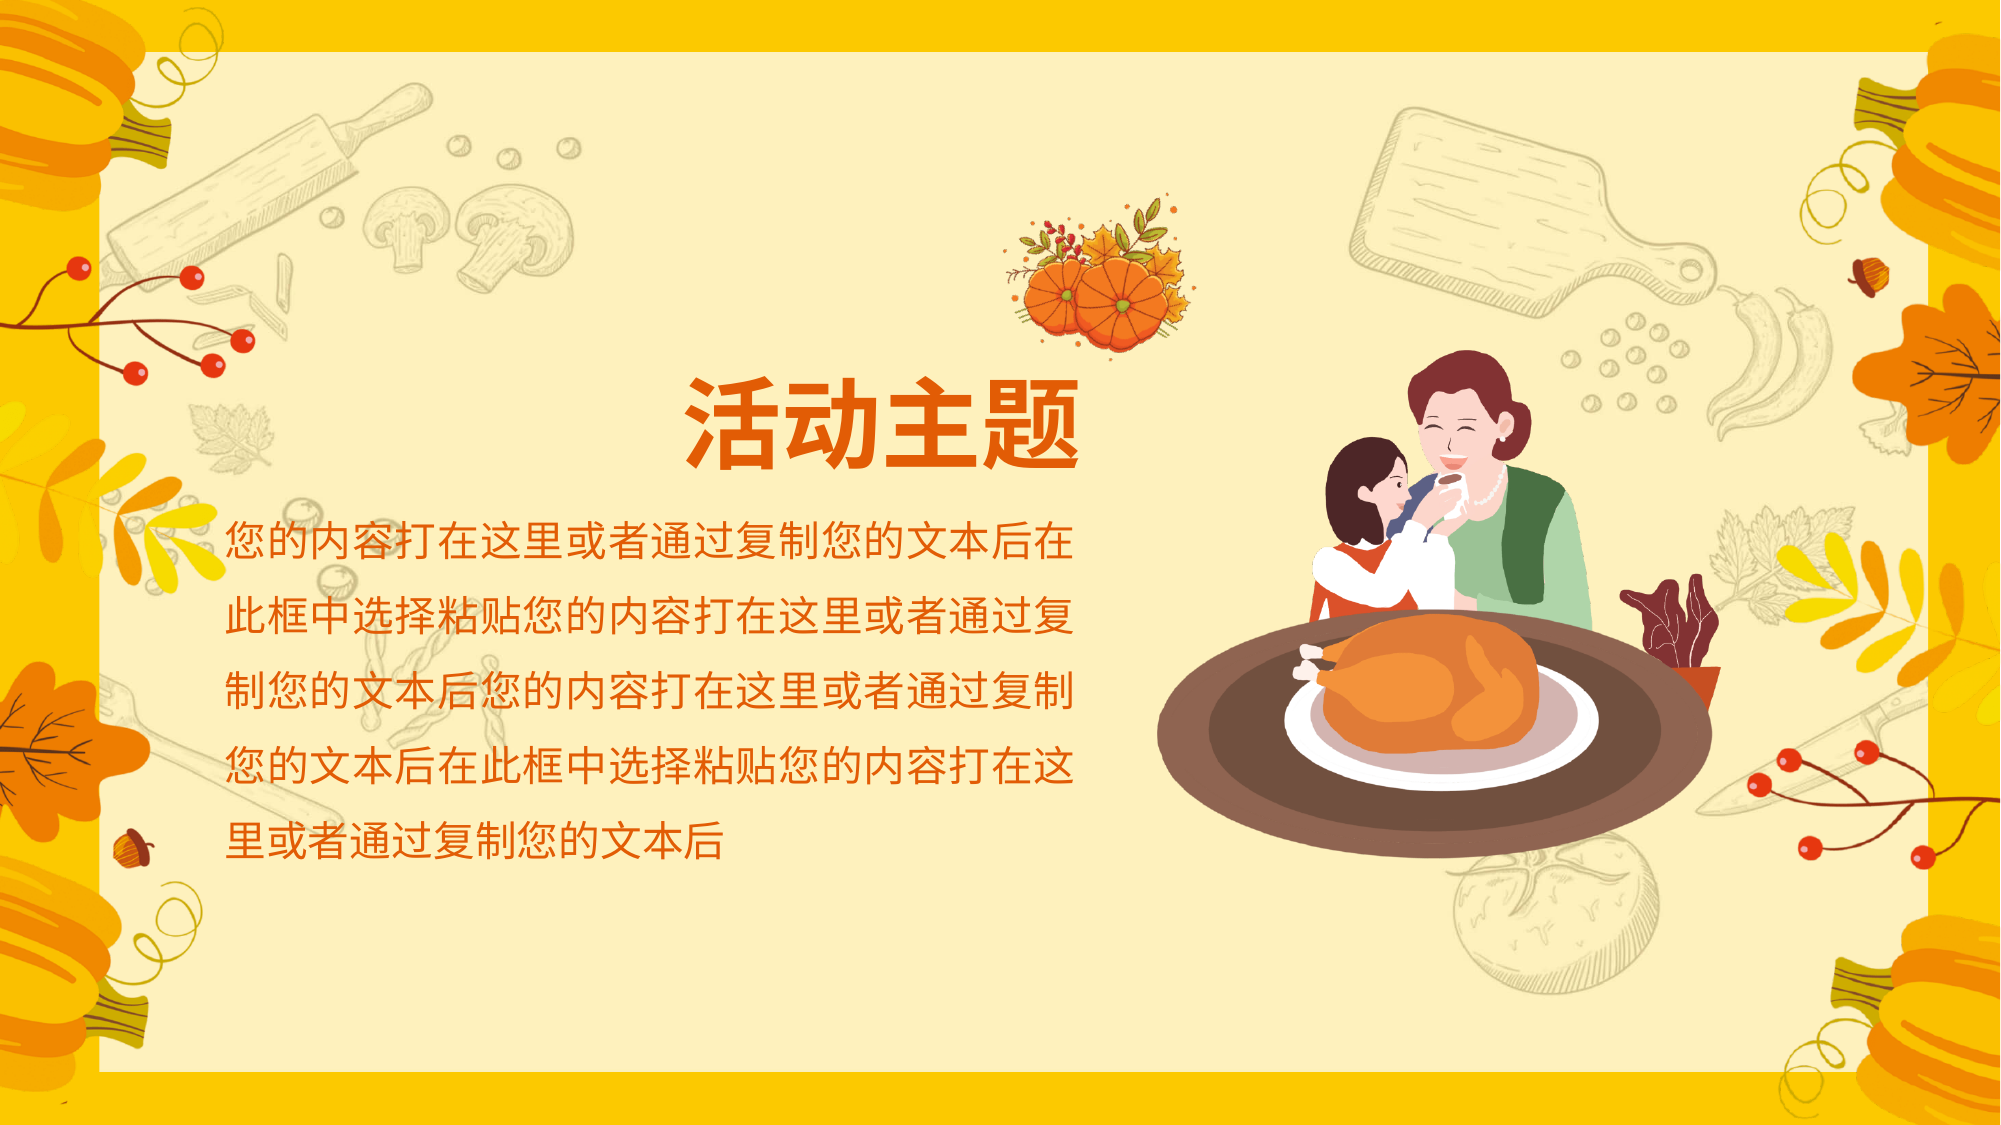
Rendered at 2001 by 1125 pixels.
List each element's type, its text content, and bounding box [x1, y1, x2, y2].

text_box 活动主题 [625, 353, 1139, 489]
picture [0, 0, 1999, 1125]
text_box 您的内容打在这里或者通过复制您的文本后在此框中选择粘贴您的内容打在这里或者通过复制您的文本后您的内容打在这里或者通过复制您的文本后在此框中选择粘贴您的内容打在这里或者通过复制您的文本后 [224, 490, 1076, 966]
